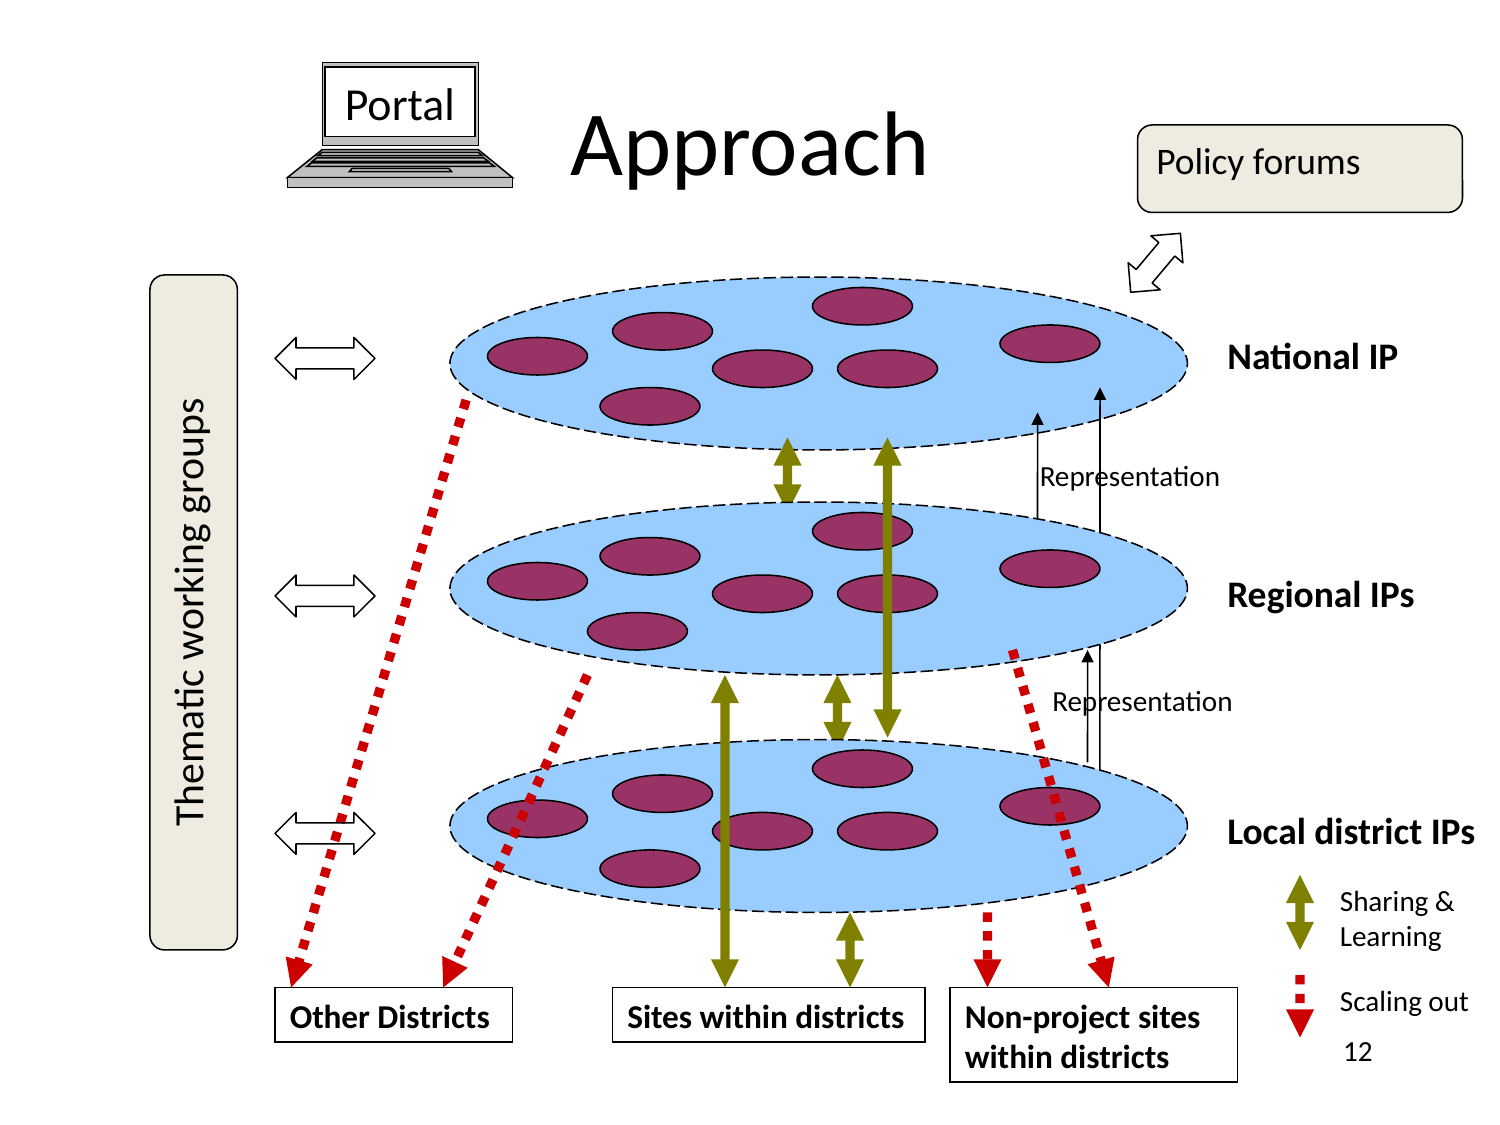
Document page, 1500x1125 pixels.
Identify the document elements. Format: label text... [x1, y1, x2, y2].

text_box [449, 742, 724, 910]
text_box Representation [1101, 449, 1300, 500]
text_box [612, 774, 713, 813]
text_box [999, 324, 1100, 363]
text_box 12 [1074, 1024, 1388, 1100]
text_box [287, 149, 513, 188]
text_box [712, 350, 813, 388]
text_box [1128, 233, 1183, 293]
text_box [999, 549, 1100, 588]
text_box [726, 739, 1188, 913]
text_box Policy forums [1137, 124, 1463, 213]
text_box [487, 800, 588, 838]
text_box [1099, 973, 1112, 988]
text_box [612, 312, 713, 351]
title Approach [75, 45, 1425, 233]
text_box [781, 437, 794, 502]
text_box [999, 787, 1100, 826]
text_box [726, 812, 813, 850]
text_box [442, 961, 456, 988]
text_box [812, 512, 887, 550]
text_box Local district IPs [1212, 799, 1500, 860]
text_box [888, 503, 1188, 674]
text_box [487, 562, 588, 601]
text_box Representation [1101, 674, 1313, 725]
text_box [1031, 412, 1044, 449]
text_box [322, 62, 479, 146]
text_box Other Districts [274, 987, 513, 1043]
text_box [888, 575, 938, 613]
text_box [831, 675, 844, 739]
text_box Representation [1088, 674, 1099, 725]
text_box [881, 437, 894, 738]
text_box Sharing & Learning [1324, 874, 1488, 960]
text_box Non-project sites within districts [949, 987, 1238, 1083]
text_box [600, 537, 700, 576]
text_box [981, 972, 994, 988]
text_box [1081, 649, 1094, 763]
text_box Regional IPs [1212, 562, 1500, 623]
text_box [288, 970, 301, 988]
text_box Representation [1037, 674, 1087, 725]
text_box [600, 387, 700, 426]
text_box [837, 350, 938, 388]
text_box [712, 819, 724, 844]
text_box National IP [1212, 324, 1500, 385]
text_box [812, 750, 913, 788]
text_box Representation [1025, 449, 1099, 500]
text_box [275, 574, 376, 617]
text_box [449, 277, 1188, 450]
text_box [275, 812, 376, 855]
text_box [587, 612, 688, 651]
text_box [1093, 387, 1107, 532]
text_box [837, 575, 887, 613]
text_box [843, 913, 857, 988]
text_box [449, 502, 887, 675]
text_box Thematic working groups [149, 274, 238, 950]
text_box Sites within districts [612, 987, 925, 1043]
text_box [600, 849, 700, 888]
text_box [718, 675, 732, 988]
text_box [712, 575, 813, 613]
text_box [837, 812, 938, 850]
text_box [1293, 874, 1307, 950]
text_box [888, 515, 913, 548]
text_box [275, 337, 376, 380]
text_box Portal [324, 66, 475, 137]
text_box [487, 337, 588, 376]
text_box Scaling out [1325, 974, 1500, 1025]
text_box [812, 287, 913, 325]
